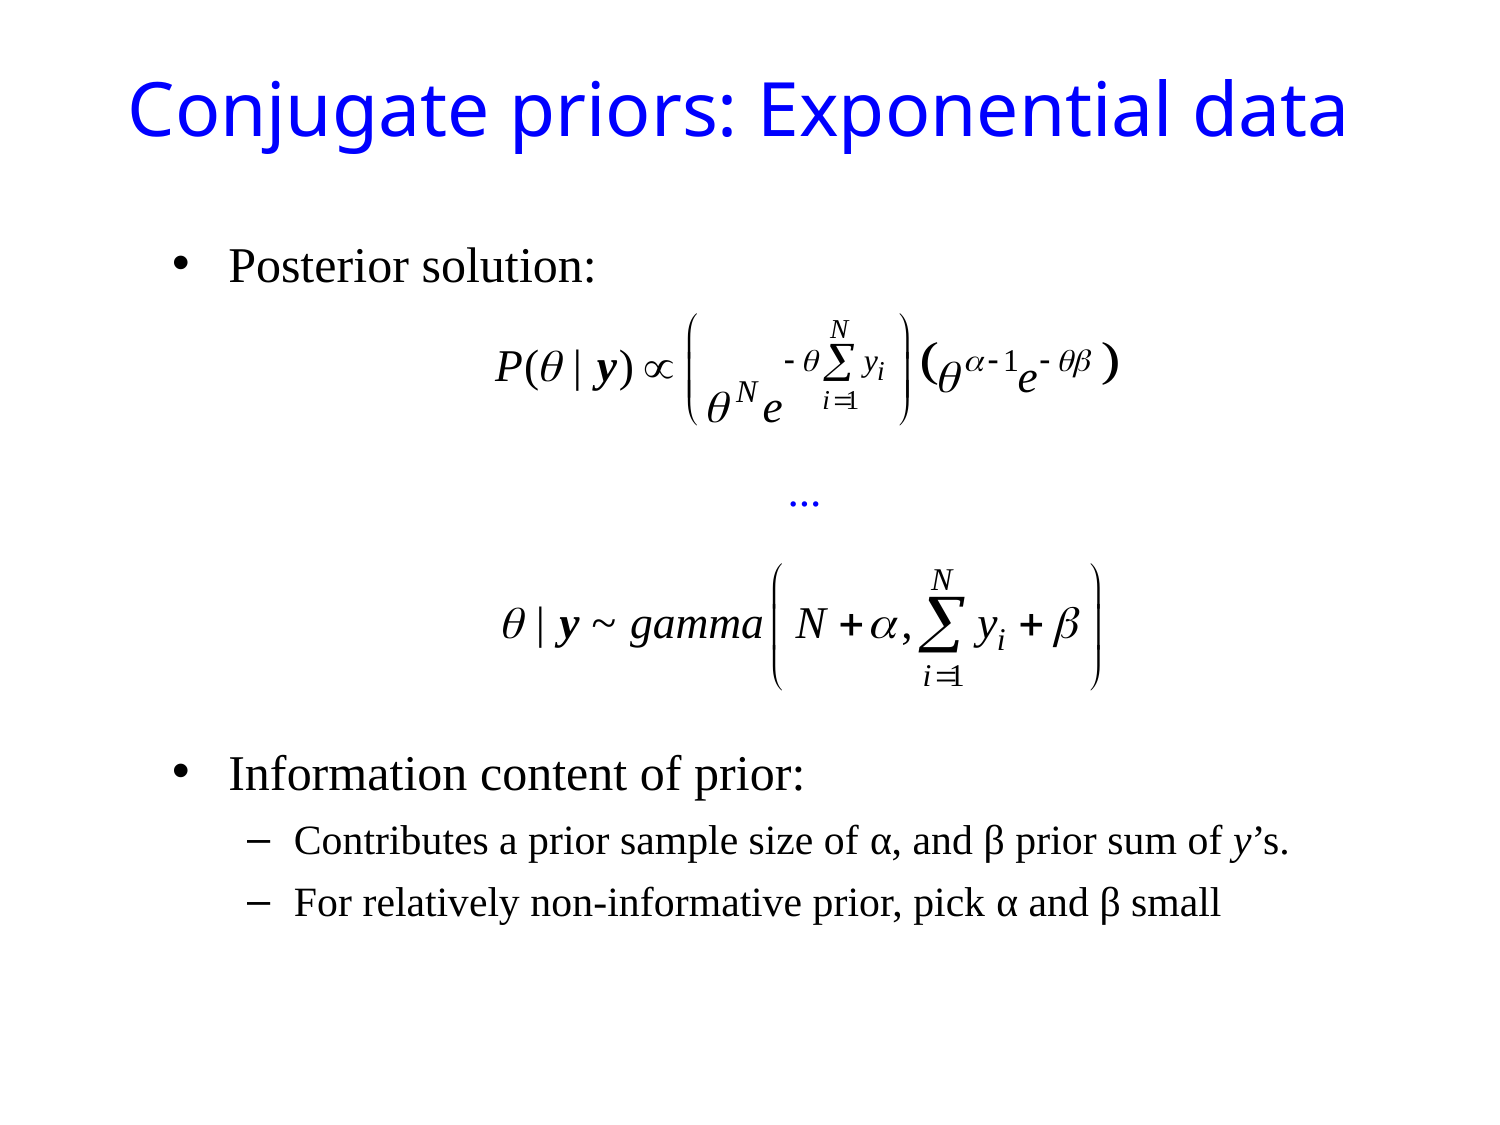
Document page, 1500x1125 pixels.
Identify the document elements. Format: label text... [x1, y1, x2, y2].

title Conjugate priors: Exponential data [64, 12, 1415, 200]
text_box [486, 302, 1126, 701]
list Posterior solution: Information content of prior: Contributes a prior sample size of α, and β prior sum of y’s. For relatively non-informative prior, pick α and β small [157, 224, 1343, 830]
